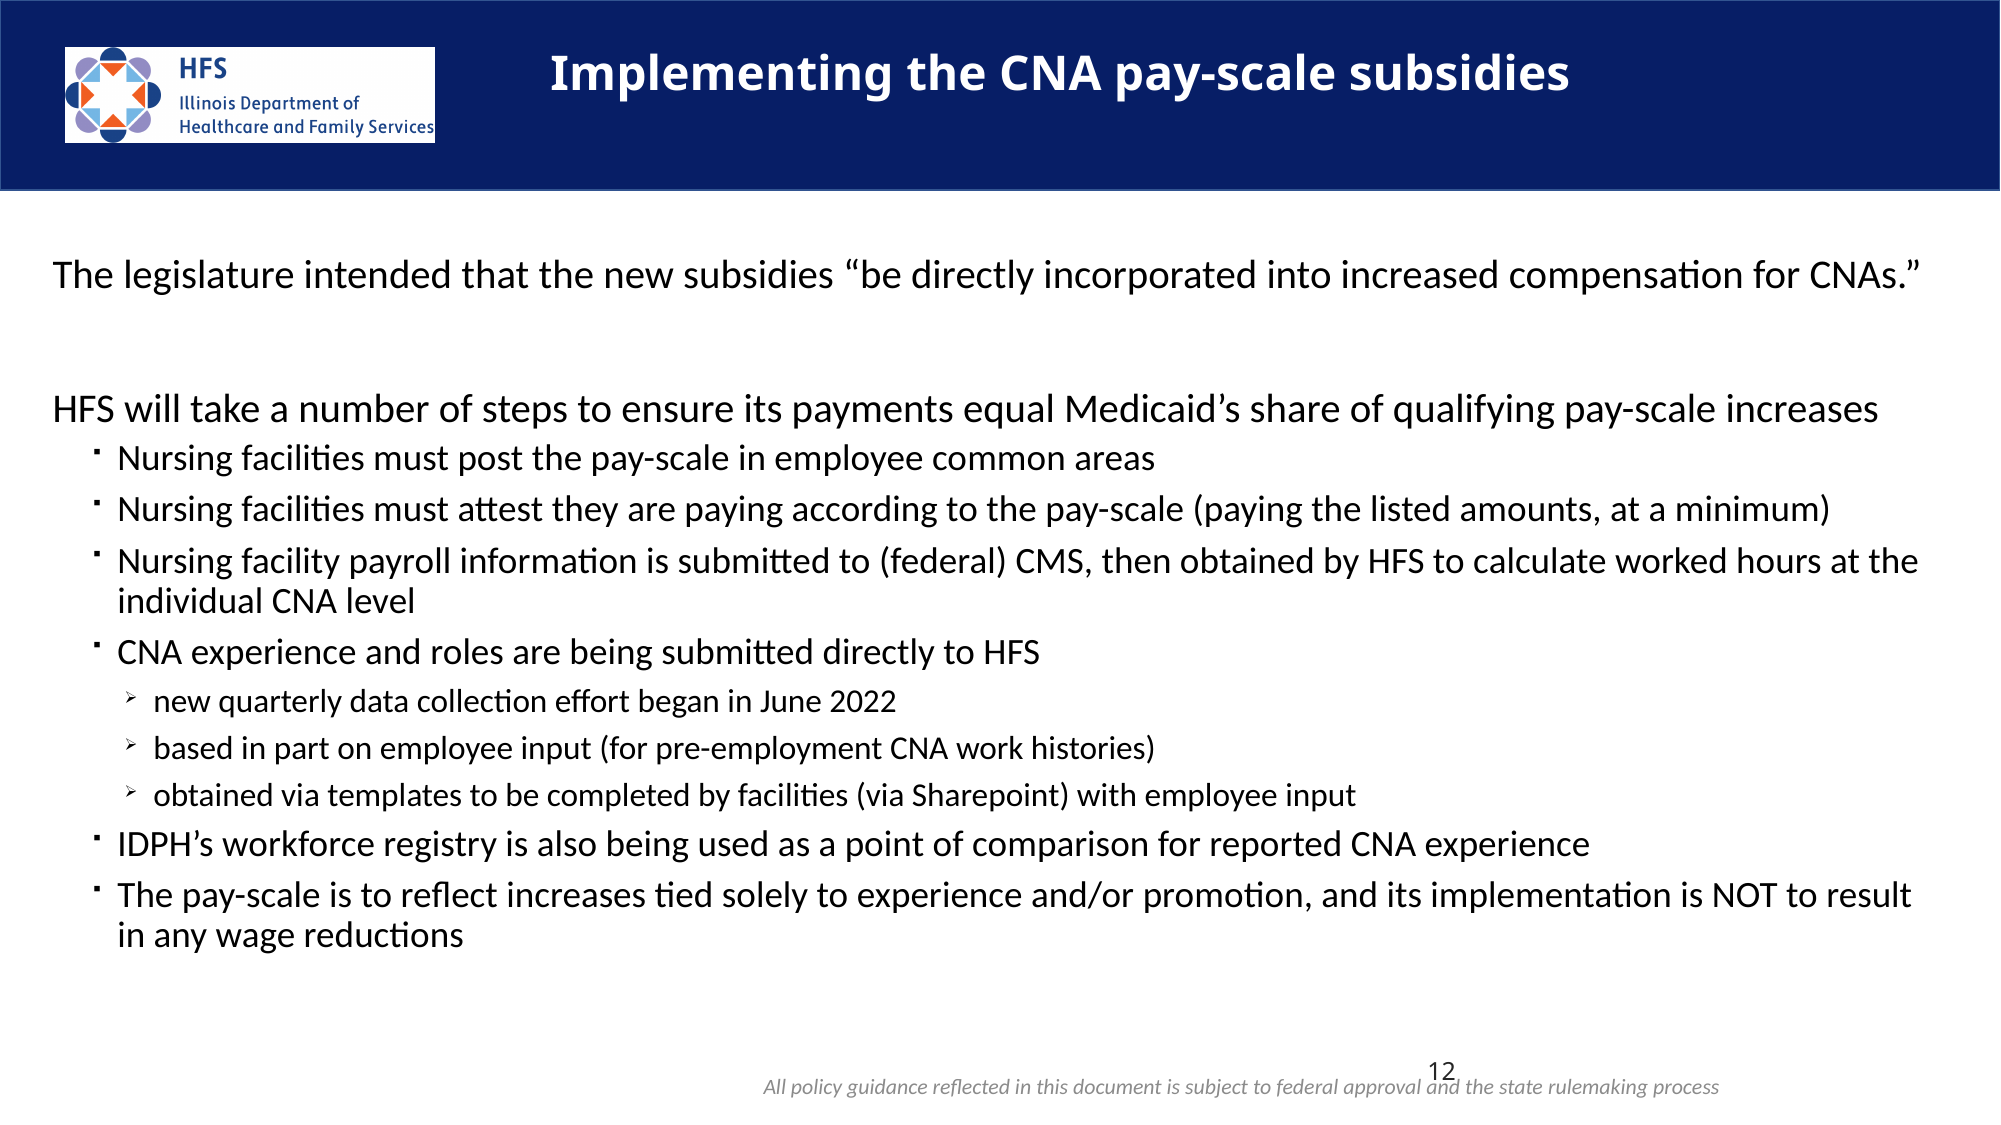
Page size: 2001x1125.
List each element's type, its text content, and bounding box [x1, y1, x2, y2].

slide_number 12 [1412, 1042, 1863, 1103]
picture [64, 47, 435, 143]
text_box Implementing the CNA pay-scale subsidies [530, 22, 1787, 127]
text_box [0, 0, 2000, 191]
footer All policy guidance reflected in this document is subject to federal approval and the state rulemaking process [739, 1057, 1746, 1114]
text_box The legislature intended that the new subsidies “be directly incorporated into increased compensation for CNAs.” HFS will take a number of steps to ensure its payments equal Medicaid’s share of qualifying pay-scale increases Nursing facilities must post the pay-scale in employee common areas Nursing facilities must attest they are paying according to the pay-scale (paying the listed amounts, at a minimum) Nursing facility payroll information is submitted to (federal) CMS, then obtained by HFS to calculate worked hours at the individual CNA level CNA experience and roles are being submitted directly to HFS new quarterly data collection effort began in June 2022 based in part on employee input (for pre-employment CNA work histories) obtained via templates to be completed by facilities (via Sharepoint) with employee input IDPH’s workforce registry is also being used as a point of comparison for reported CNA experience The pay-scale is to reflect increases tied solely to experience and/or promotion, and its implementation is NOT to result in any wage reductions [37, 246, 1963, 1007]
